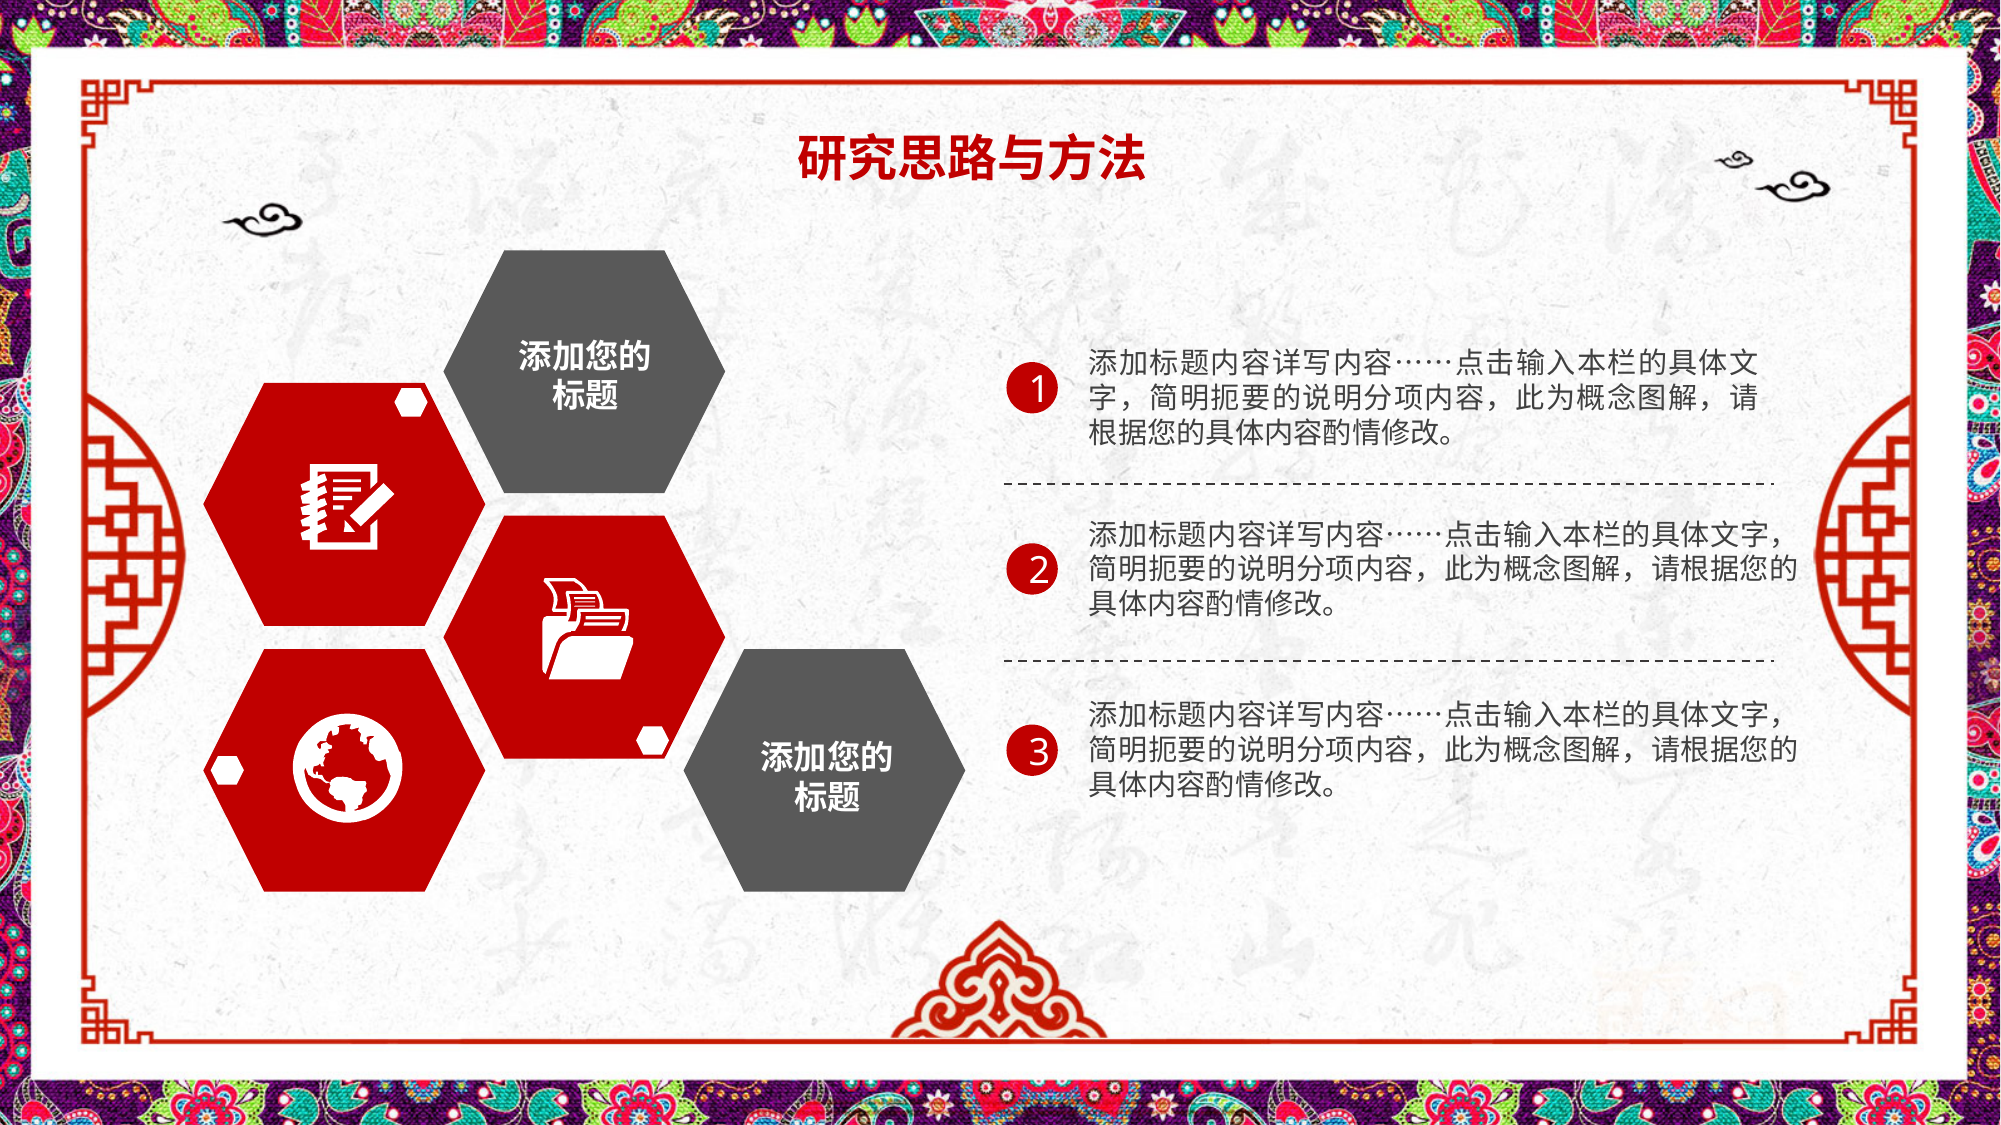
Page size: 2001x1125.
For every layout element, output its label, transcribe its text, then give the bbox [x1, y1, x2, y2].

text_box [1006, 688, 1815, 811]
text_box 研究思路与方法 [782, 119, 1247, 195]
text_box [1003, 508, 1815, 661]
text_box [1003, 336, 1774, 485]
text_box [0, 250, 966, 892]
picture [0, 0, 2001, 1125]
